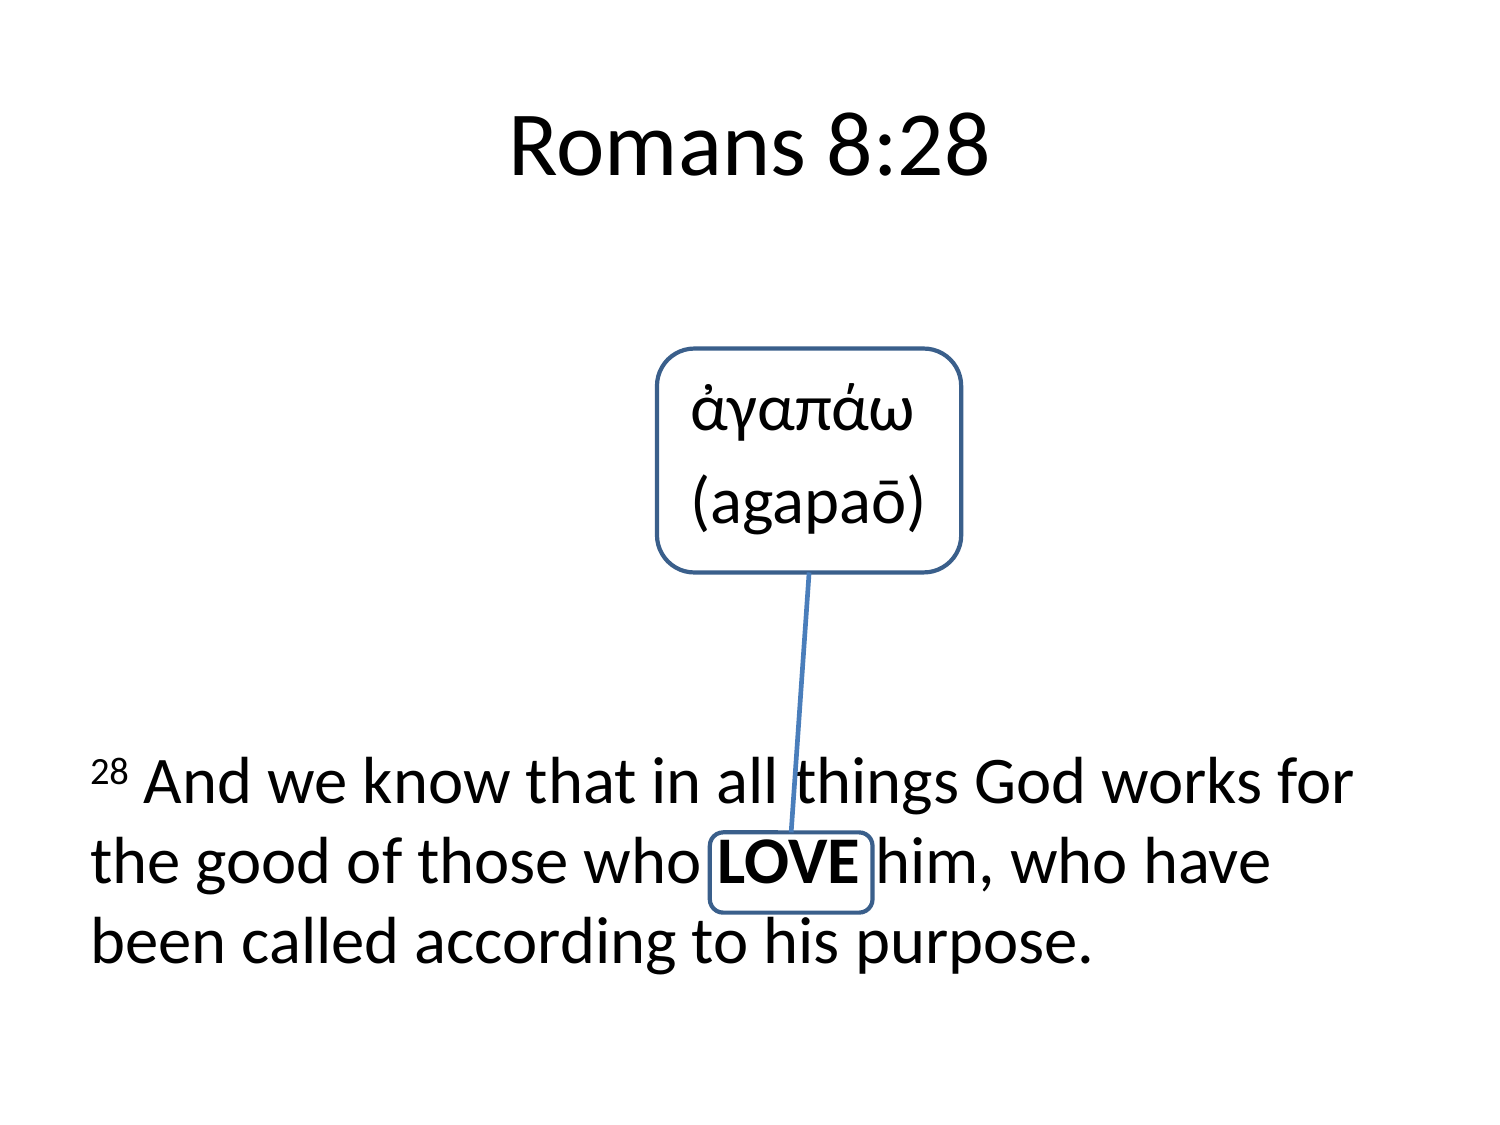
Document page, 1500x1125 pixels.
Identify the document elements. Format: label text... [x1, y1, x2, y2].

text_box [654, 346, 964, 575]
list ἀγαπάω (agapaō) 28 And we know that in all things God works for the good of those who LOVE him, who have been called according to his purpose. [75, 262, 1425, 1005]
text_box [790, 572, 810, 833]
text_box [707, 830, 875, 915]
title Romans 8:28 [75, 45, 1425, 233]
